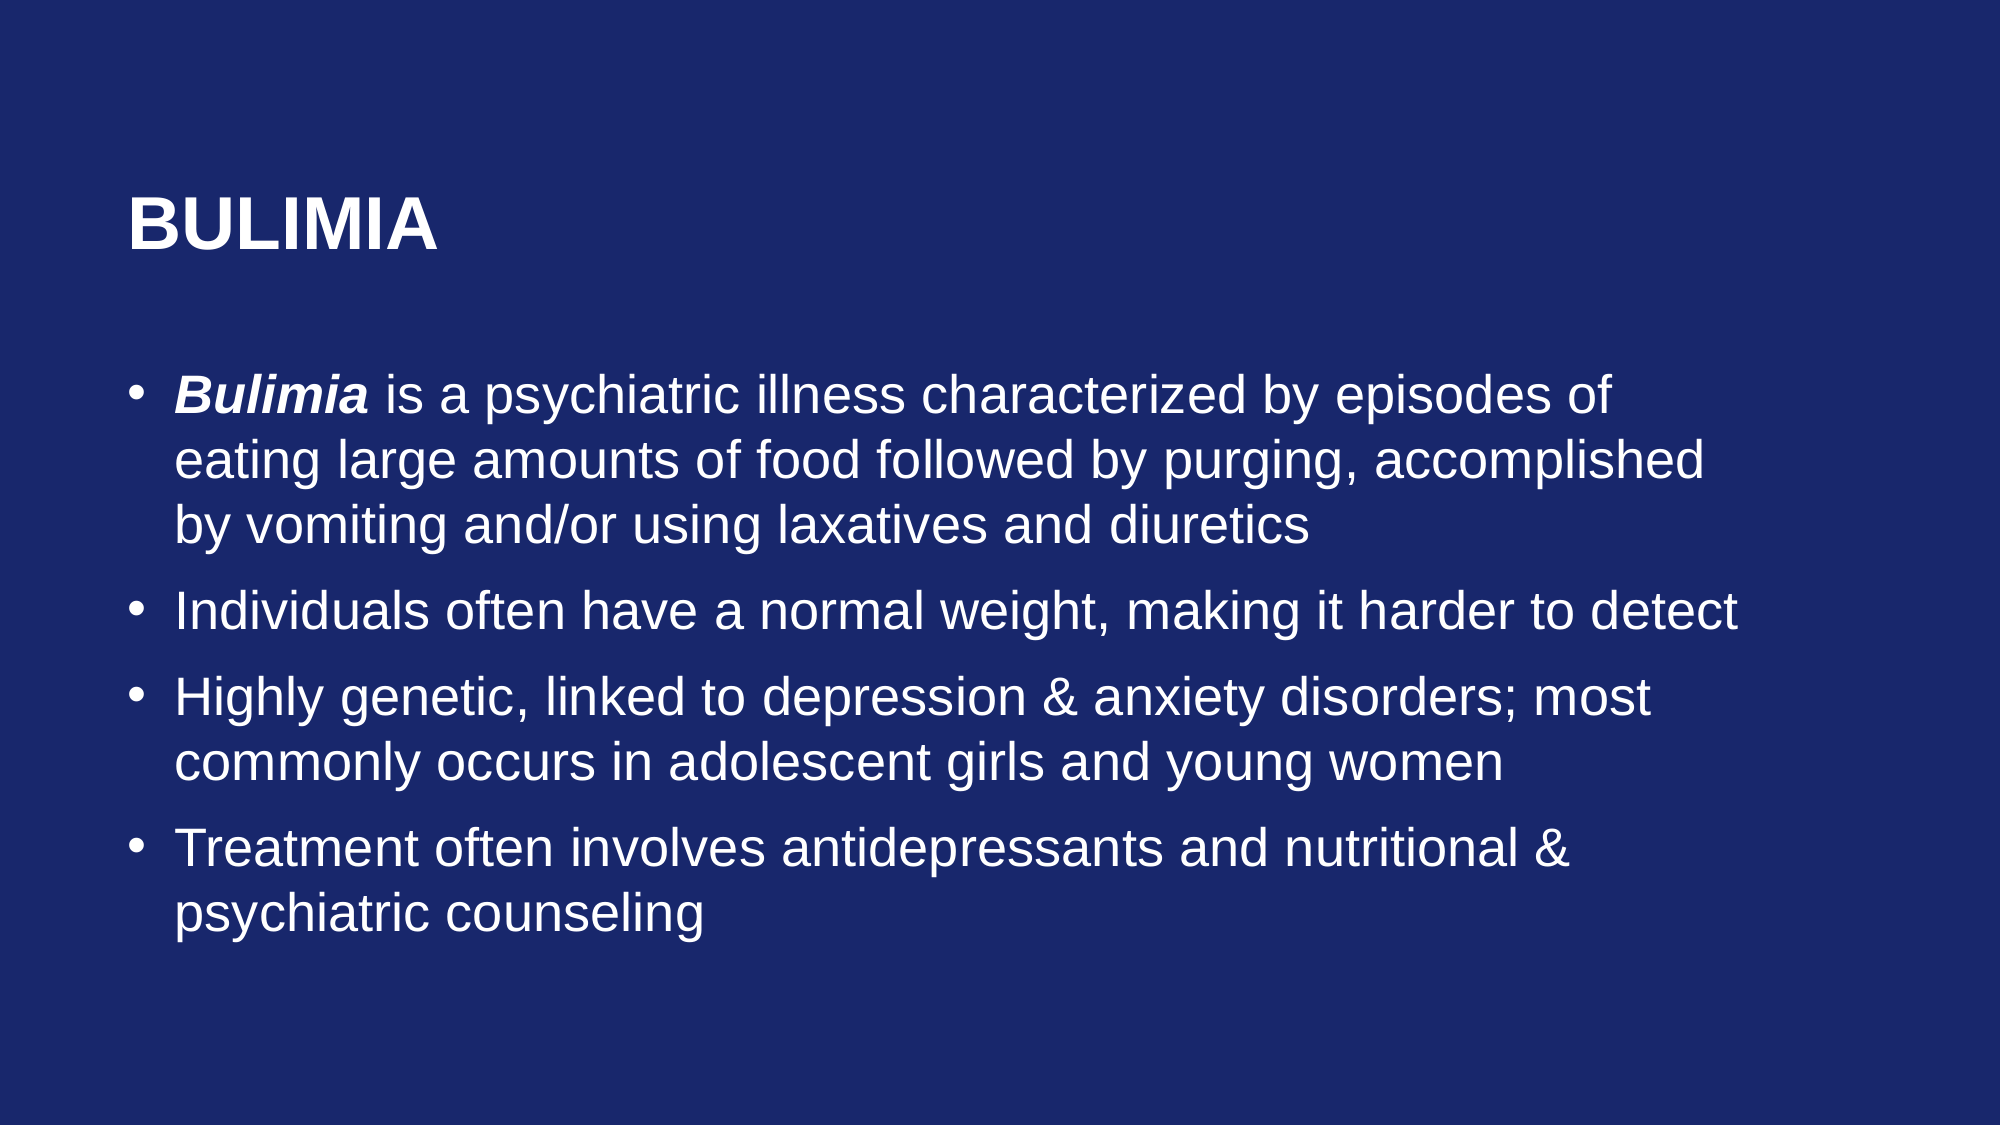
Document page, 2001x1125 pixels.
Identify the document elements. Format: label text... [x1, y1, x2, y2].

title Bulimia [112, 99, 1775, 339]
list Bulimia is a psychiatric illness characterized by episodes of eating large amounts of food followed by purging, accomplished by vomiting and/or using laxatives and diuretics Individuals often have a normal weight, making it harder to detect Highly genetic, linked to depression & anxiety disorders; most commonly occurs in adolescent girls and young women Treatment often involves antidepressants and nutritional & psychiatric counseling [112, 351, 1775, 950]
